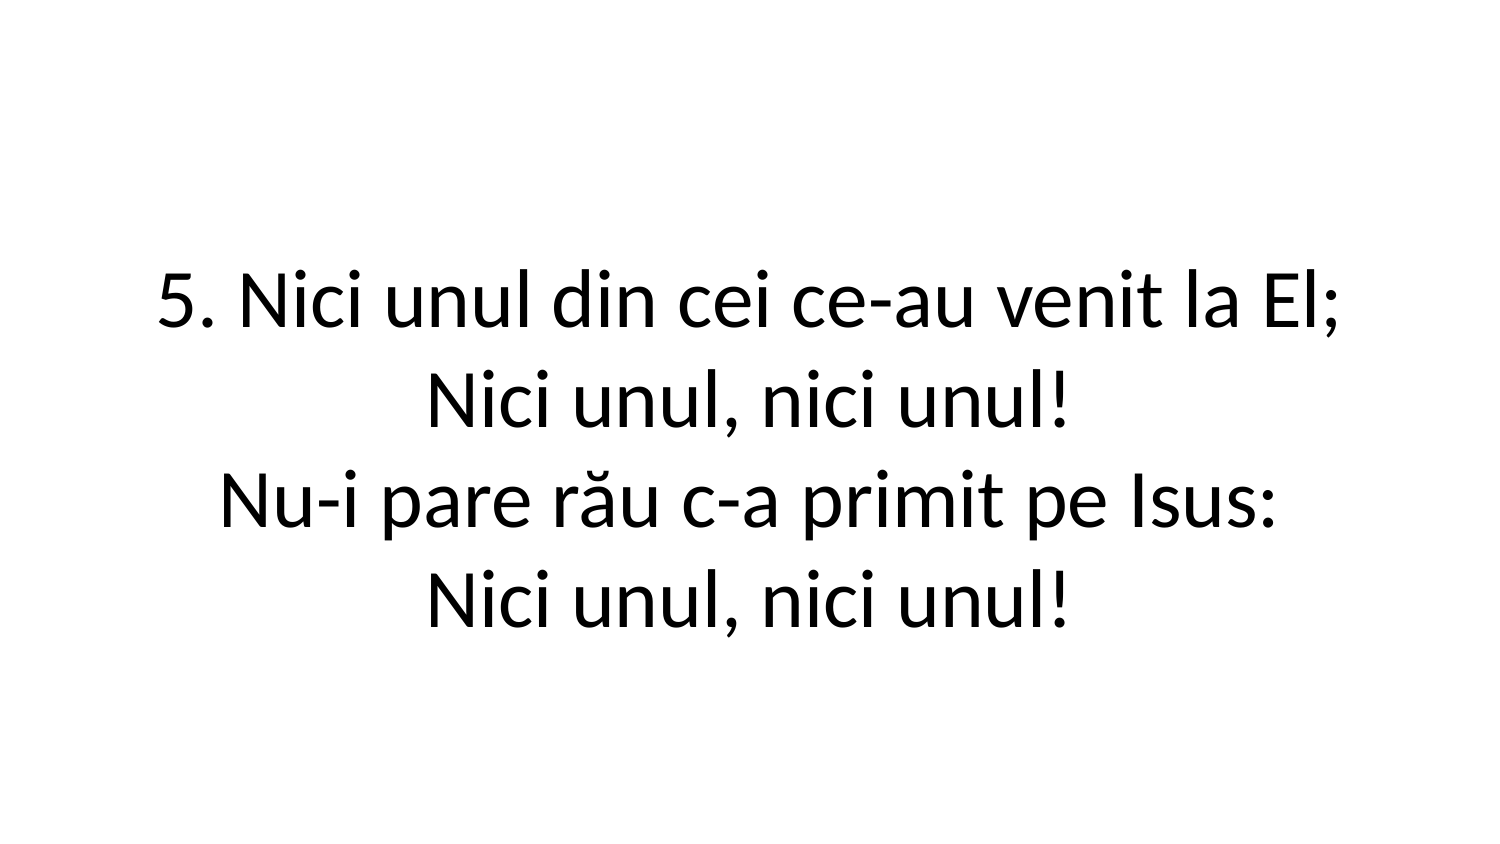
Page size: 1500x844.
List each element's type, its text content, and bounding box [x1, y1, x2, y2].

text_box 5. Nici unul din cei ce-au venit la El; Nici unul, nici unul! Nu-i pare rău c-a primit pe Isus: Nici unul, nici unul! [140, 192, 1360, 652]
